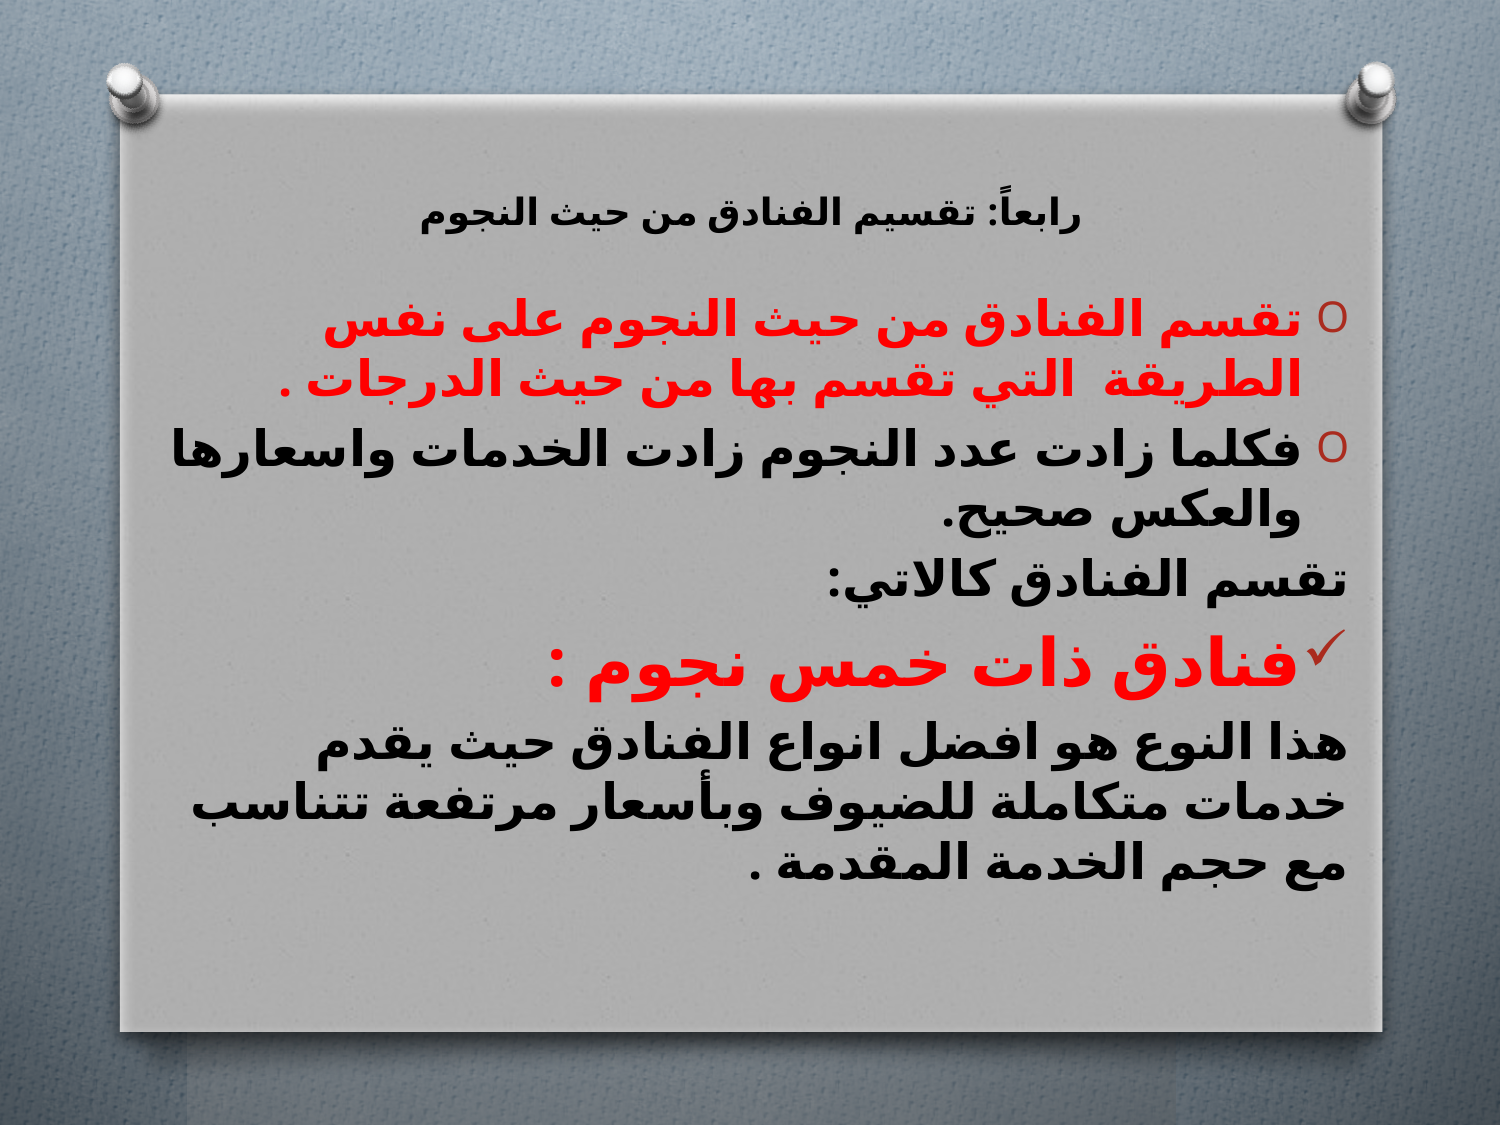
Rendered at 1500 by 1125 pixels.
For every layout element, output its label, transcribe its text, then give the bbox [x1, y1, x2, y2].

list تقسم الفنادق من حيث النجوم على نفس الطريقة التي تقسم بها من حيث الدرجات . فكلما زادت عدد النجوم زادت الخدمات واسعارها والعكس صحيح. تقسم الفنادق كالاتي: فنادق ذات خمس نجوم : هذا النوع هو افضل انواع الفنادق حيث يقدم خدمات متكاملة للضيوف وبأسعار مرتفعة تتناسب مع حجم الخدمة المقدمة . [135, 278, 1365, 939]
picture [1317, 35, 1439, 156]
title رابعاً: تقسيم الفنادق من حيث النجوم [179, 134, 1323, 278]
picture [75, 29, 198, 153]
